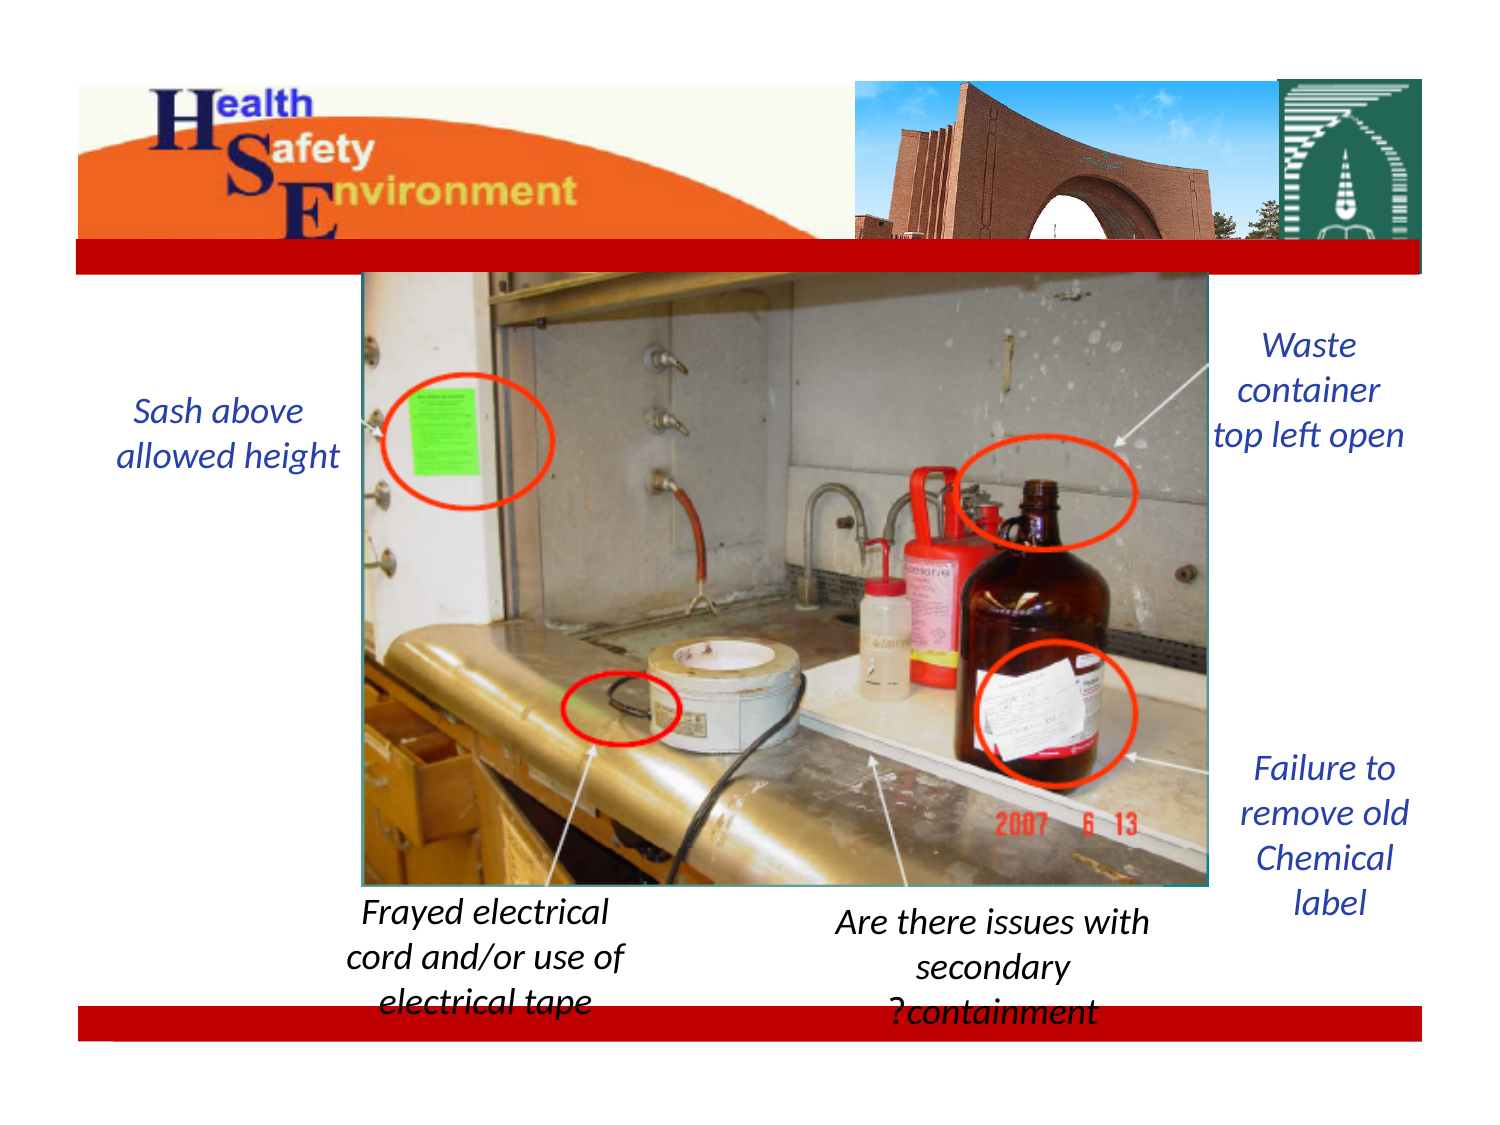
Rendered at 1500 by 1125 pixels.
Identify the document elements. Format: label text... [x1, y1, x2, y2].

text_box Failure to remove old Chemical label [1208, 735, 1442, 931]
picture [361, 272, 1209, 887]
text_box Frayed electrical cord and/or use of electrical tape [281, 879, 690, 1030]
text_box Sash above allowed height [81, 378, 356, 484]
text_box Waste container top left open [1213, 312, 1458, 463]
picture [78, 79, 1422, 274]
text_box Are there issues with secondary containment? [802, 895, 1184, 1040]
